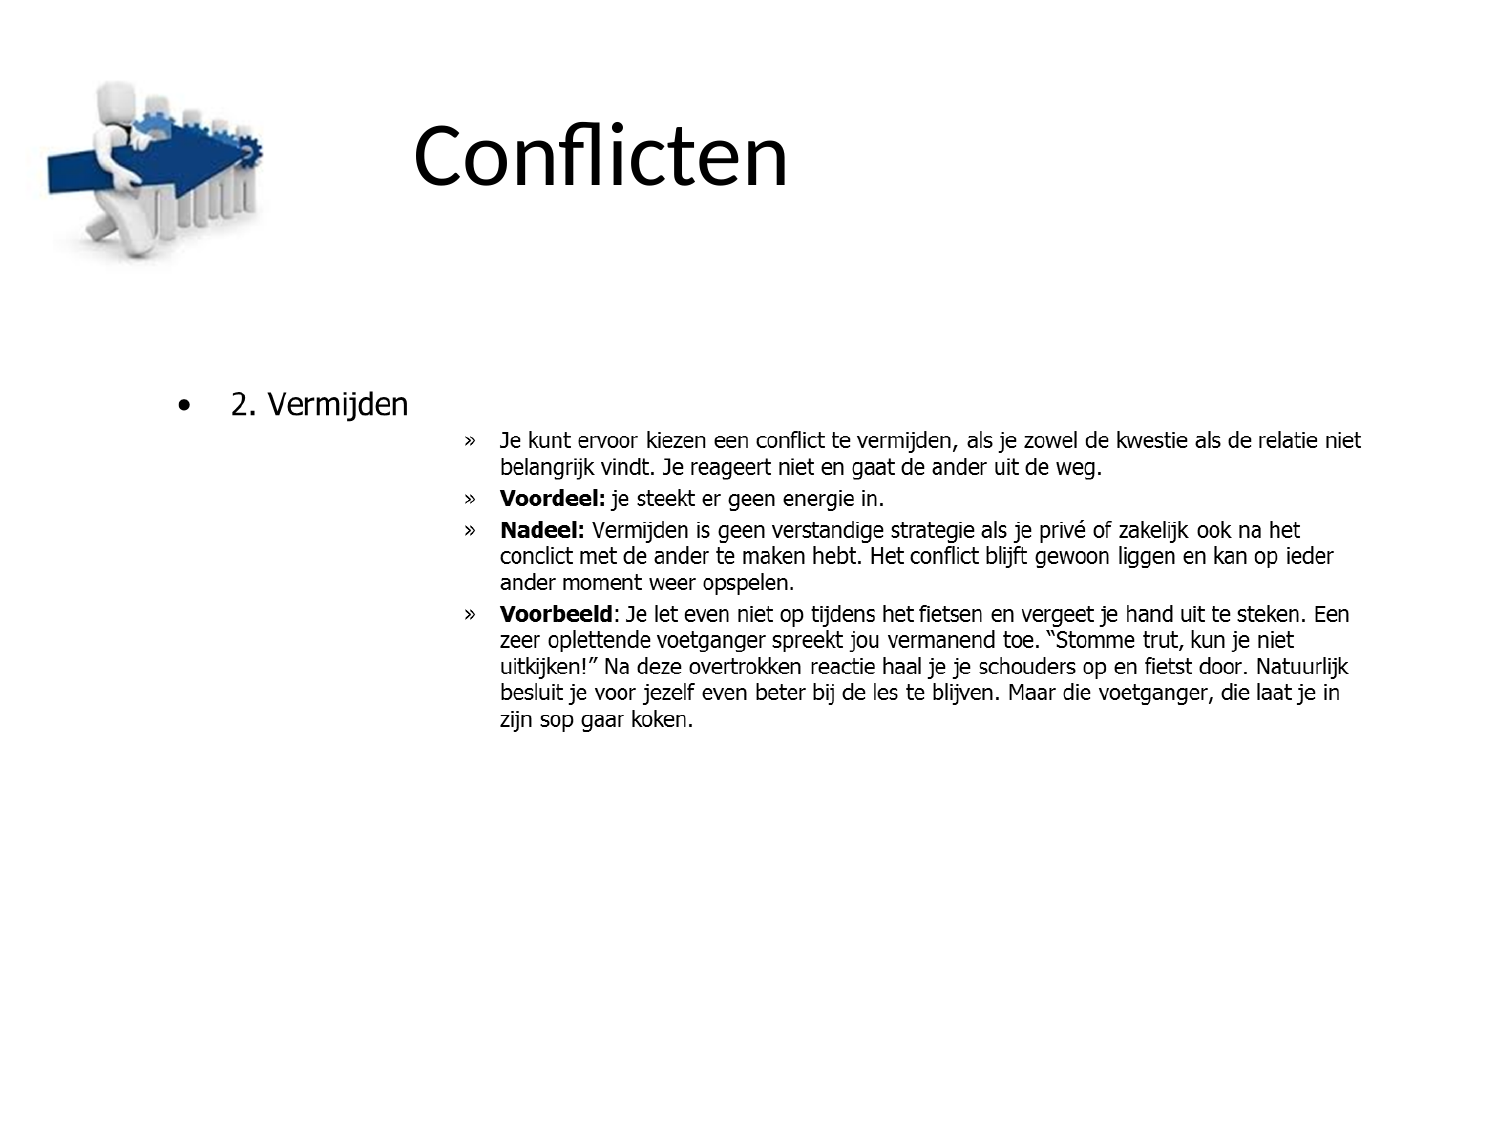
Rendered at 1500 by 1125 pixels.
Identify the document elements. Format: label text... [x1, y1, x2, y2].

picture [0, 67, 310, 282]
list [156, 373, 1381, 929]
title Conflicten [289, 54, 916, 244]
